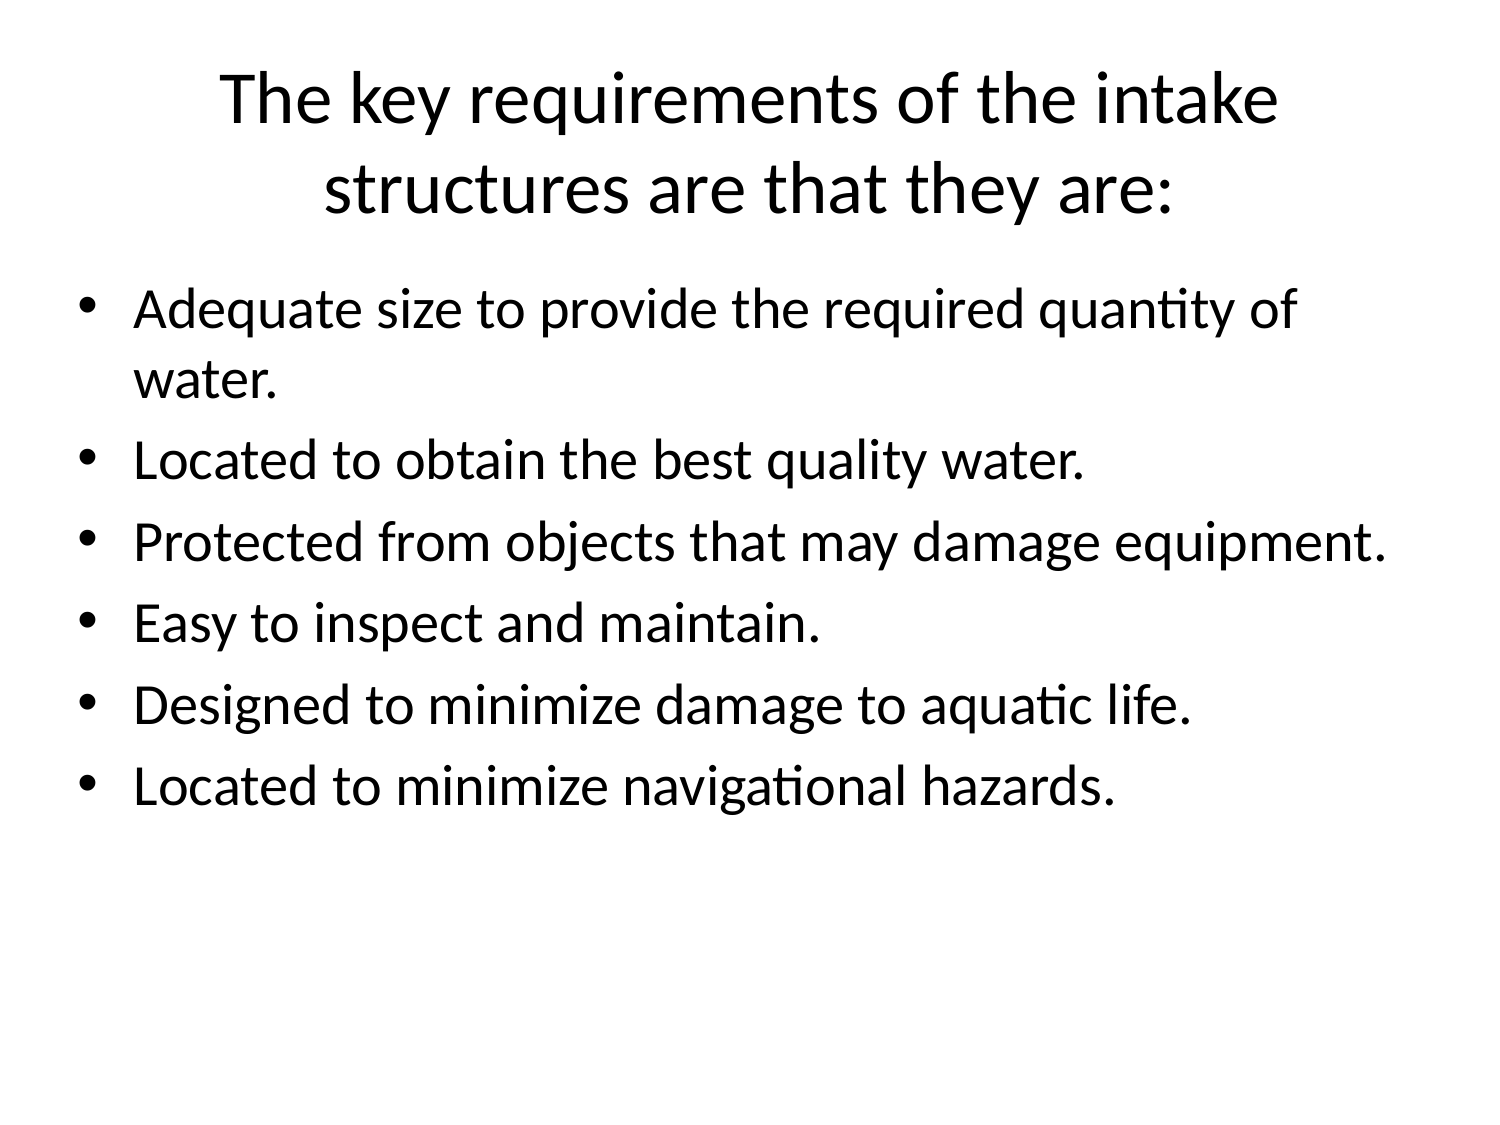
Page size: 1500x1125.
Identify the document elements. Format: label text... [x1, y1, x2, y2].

title The key requirements of the intake structures are that they are: [75, 45, 1425, 233]
list Adequate size to provide the required quantity of water. Located to obtain the best quality water. Protected from objects that may damage equipment. Easy to inspect and maintain. Designed to minimize damage to aquatic life. Located to minimize navigational hazards. [62, 262, 1450, 1005]
